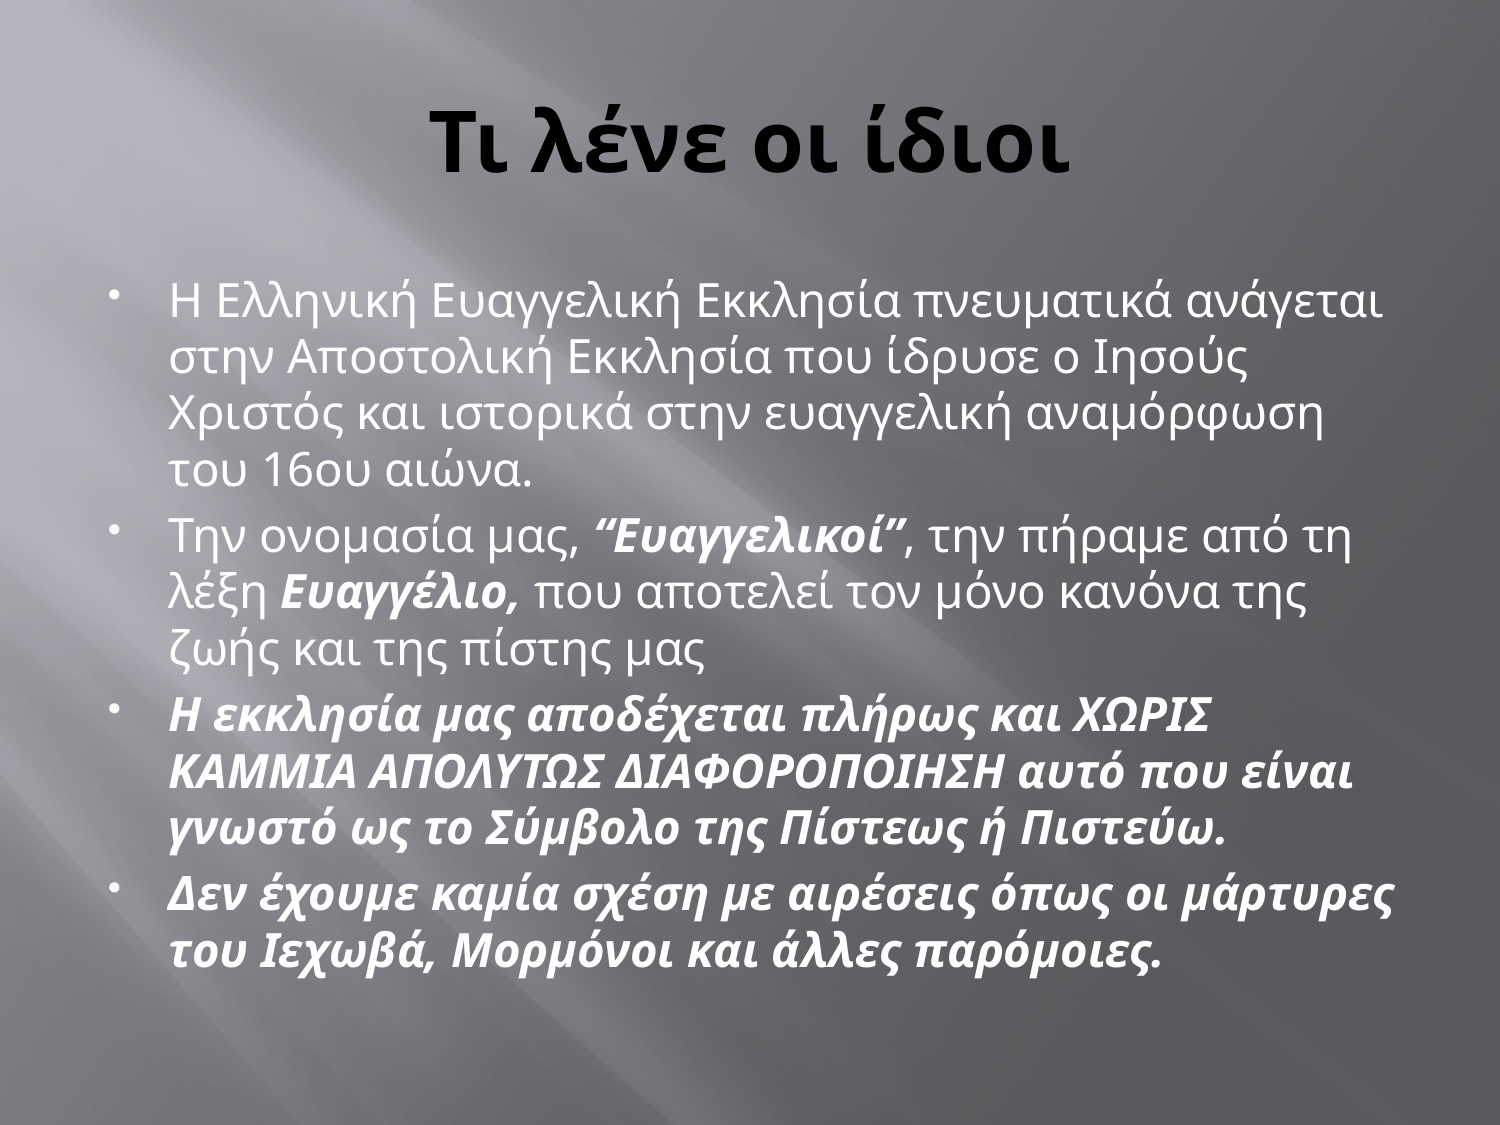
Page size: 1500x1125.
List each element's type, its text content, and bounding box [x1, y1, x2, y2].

list Η Ελληνική Ευαγγελική Εκκλησία πνευµατικά ανάγεται στην Αποστολική Εκκλησία που ίδρυσε ο Ιησούς Χριστός και ιστορικά στην ευαγγελική αναµόρφωση του 16ου αιώνα. Την ονοµασία µας, “Ευαγγελικοί”, την πήραµε από τη λέξη Ευαγγέλιο, που αποτελεί τον µόνο κανόνα της ζωής και της πίστης µας Η εκκλησία μας αποδέχεται πλήρως και ΧΩΡΙΣ ΚΑΜΜΙΑ ΑΠΟΛΥΤΩΣ ΔΙΑΦΟΡΟΠΟΙΗΣΗ αυτό που είναι γνωστό ως το Σύμβολο της Πίστεως ή Πιστεύω. Δεν έχουμε καμία σχέση με αιρέσεις όπως οι μάρτυρες του Ιεχωβά, Μορμόνοι και άλλες παρόμοιες. [75, 262, 1425, 1035]
title Τι λένε οι ίδιοι [75, 45, 1425, 233]
